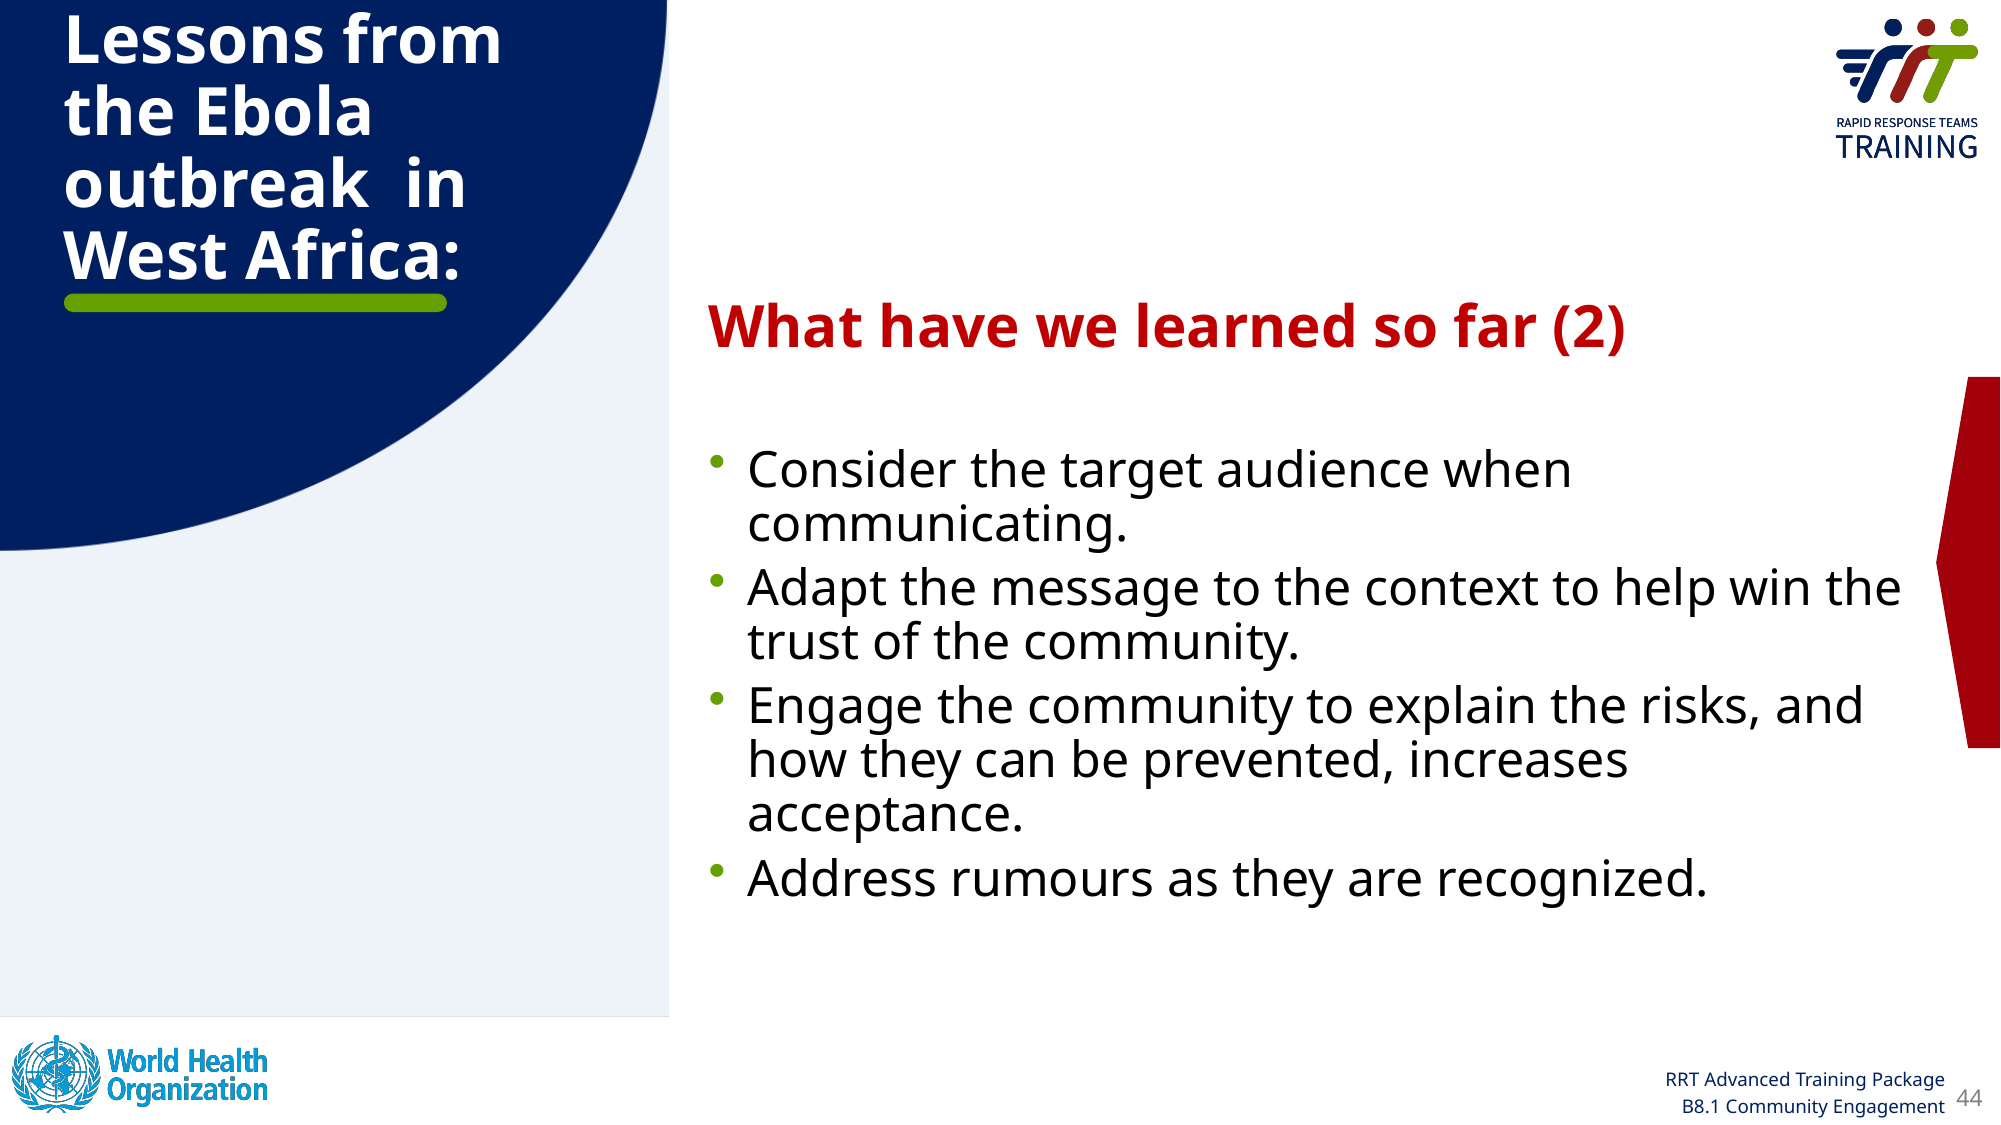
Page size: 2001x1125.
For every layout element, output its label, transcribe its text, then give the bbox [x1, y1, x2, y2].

picture [24, 1054, 36, 1087]
picture [46, 1056, 54, 1062]
text_box [63, 294, 448, 313]
picture [1835, 19, 1978, 167]
text_box Lessons from the Ebola outbreak in West Africa: [63, 155, 600, 294]
picture [71, 1053, 90, 1091]
picture [36, 1088, 78, 1105]
picture [22, 1062, 26, 1077]
picture [34, 1054, 43, 1078]
picture [40, 1062, 47, 1070]
picture [0, 0, 669, 1018]
picture [50, 1108, 62, 1113]
picture [12, 1083, 48, 1113]
list What have we learned so far (2) Consider the target audience when communicating. Adapt the message to the context to help win the trust of the community. Engage the community to explain the risks, and how they can be prevented, increases acceptance. Address rumours as they are recognized. [700, 289, 1937, 838]
picture [12, 1035, 54, 1068]
picture [59, 1035, 267, 1113]
picture [30, 1083, 37, 1091]
